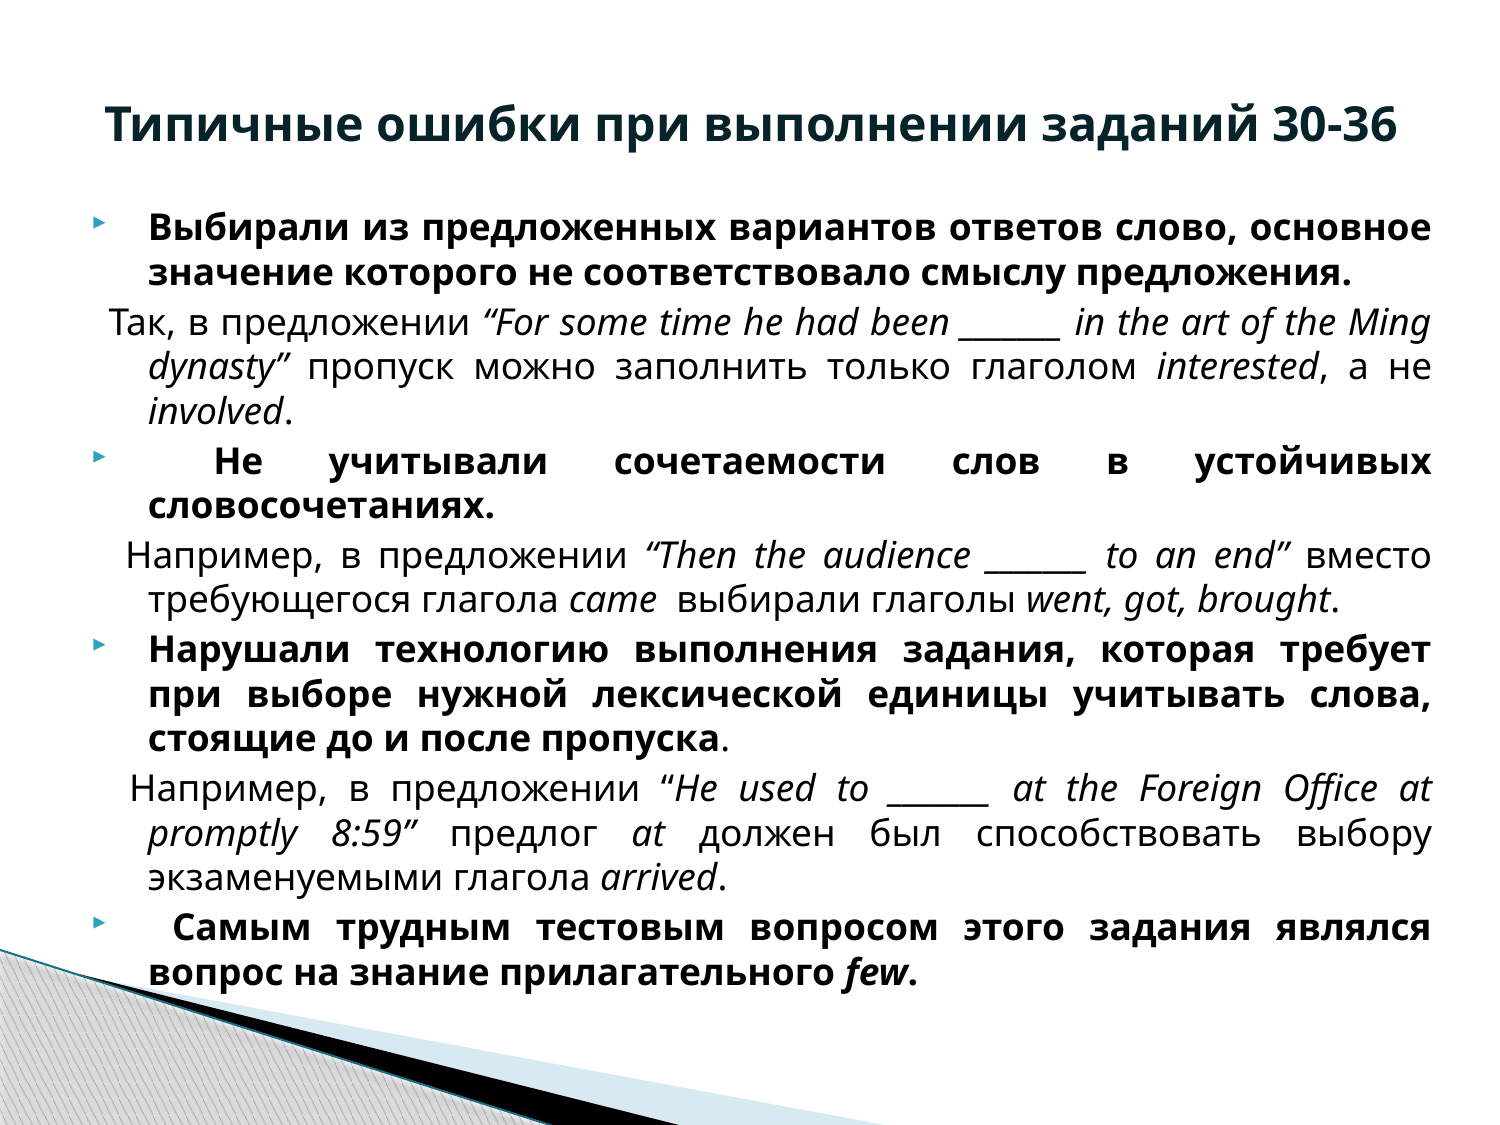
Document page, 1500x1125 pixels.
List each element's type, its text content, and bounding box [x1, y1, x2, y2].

title Типичные ошибки при выполнении заданий 30-36 [76, 66, 1427, 254]
list Выбирали из предложенных вариантов ответов слово, основное значение которого не соответствовало смыслу предложения. Так, в предложении “For some time he had been _______ in the art of the Ming dynasty” пропуск можно заполнить только глаголом interested, а не involved. Не учитывали сочетаемости слов в устойчивых словосочетаниях. Например, в предложении “Then the audience _______ to an end” вместо требующегося глагола came выбирали глаголы went, got, brought. Нарушали технологию выполнения задания, которая требует при выборе нужной лексической единицы учитывать слова, стоящие до и после пропуска. Например, в предложении “He used to _______ at the Foreign Office at promptly 8:59” предлог at должен был способствовать выбору экзаменуемыми глагола arrived. Самым трудным тестовым вопросом этого задания являлся вопрос на знание прилагательного few. [76, 196, 1447, 1024]
